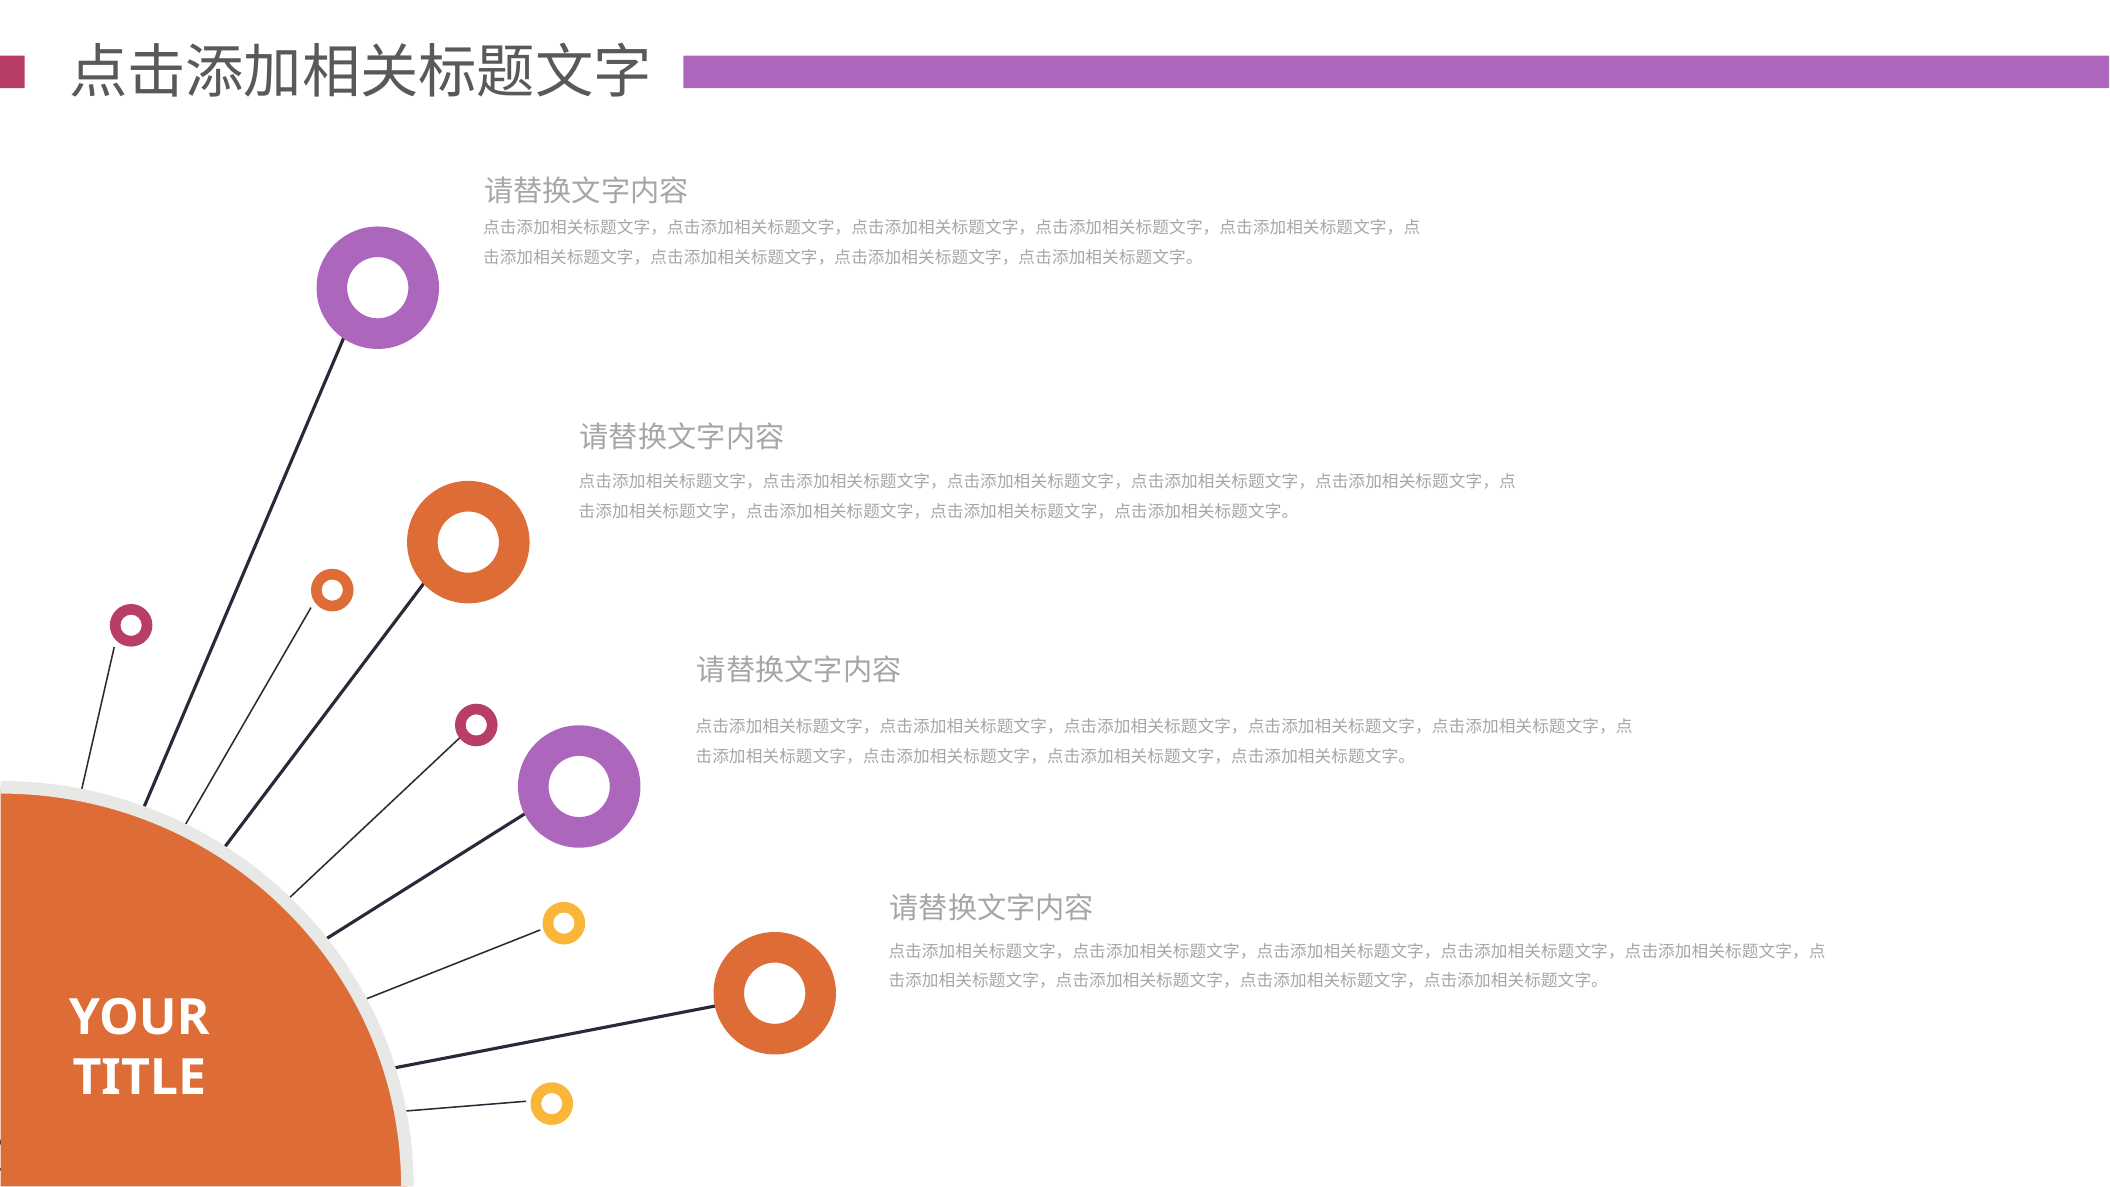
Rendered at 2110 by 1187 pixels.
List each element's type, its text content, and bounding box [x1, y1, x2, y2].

text_box 点击添加相关标题文字，点击添加相关标题文字，点击添加相关标题文字，点击添加相关标题文字，点击添加相关标题文字，点击添加相关标题文字，点击添加相关标题文字，点击添加相关标题文字，点击添加相关标题文字。 [722, 698, 1658, 773]
text_box 点击添加相关标题文字，点击添加相关标题文字，点击添加相关标题文字，点击添加相关标题文字，点击添加相关标题文字，点击添加相关标题文字，点击添加相关标题文字，点击添加相关标题文字，点击添加相关标题文字。 [468, 199, 1445, 274]
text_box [0, 326, 722, 1176]
text_box 请替换文字内容 [873, 874, 1273, 933]
text_box 点击添加相关标题文字，点击添加相关标题文字，点击添加相关标题文字，点击添加相关标题文字，点击添加相关标题文字，点击添加相关标题文字，点击添加相关标题文字，点击添加相关标题文字，点击添加相关标题文字。 [873, 922, 1850, 998]
text_box 点击添加相关标题文字 [54, 26, 667, 112]
text_box 请替换文字内容 [468, 157, 867, 216]
text_box 请替换文字内容 [722, 403, 963, 462]
text_box [722, 932, 836, 1055]
text_box [316, 226, 440, 326]
text_box 请替换文字内容 [722, 642, 1080, 694]
text_box 点击添加相关标题文字，点击添加相关标题文字，点击添加相关标题文字，点击添加相关标题文字，点击添加相关标题文字，点击添加相关标题文字，点击添加相关标题文字，点击添加相关标题文字，点击添加相关标题文字。 [722, 453, 1540, 529]
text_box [0, 787, 408, 1187]
